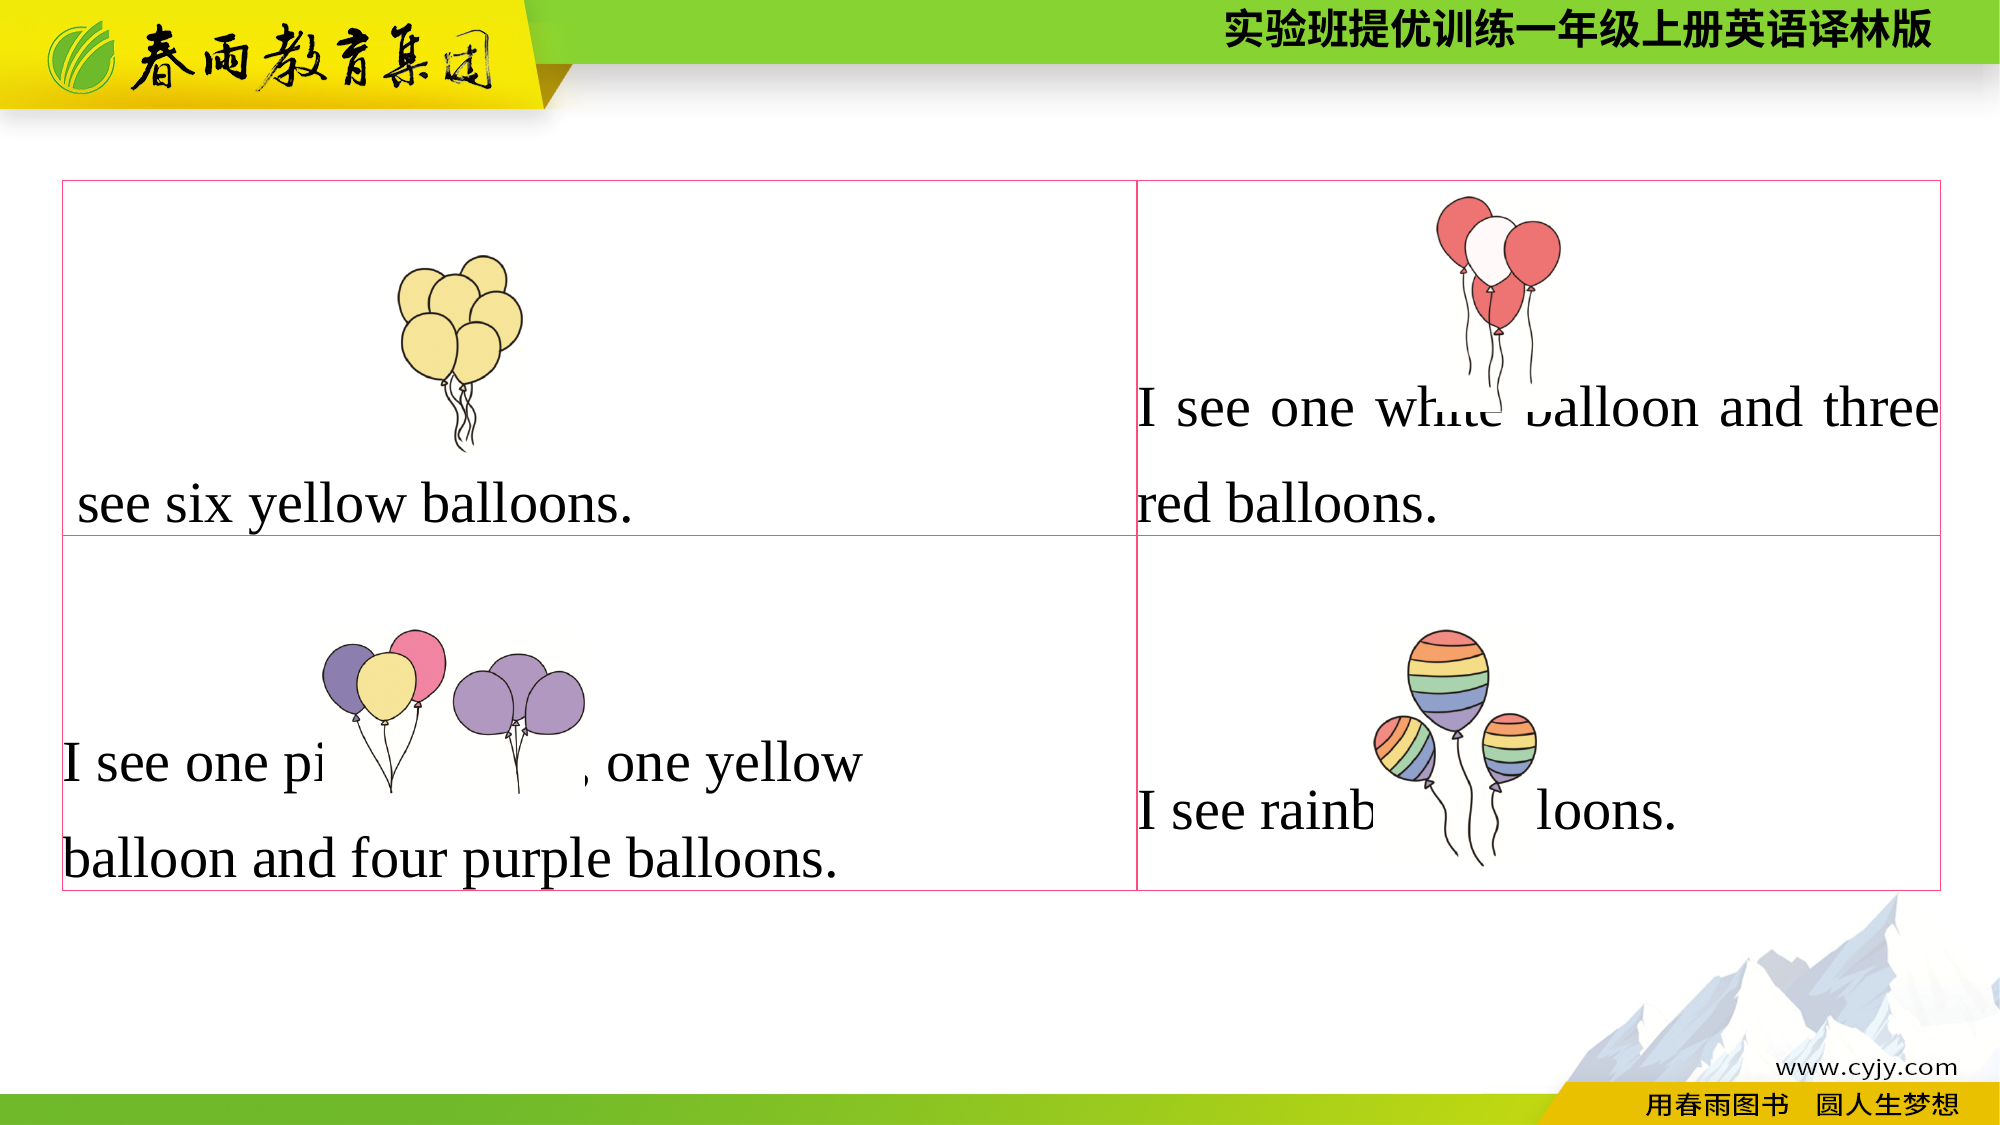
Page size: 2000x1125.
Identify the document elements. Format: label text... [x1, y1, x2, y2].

table_cell I see one pink balloon, one yellow balloon and four purple balloons. [63, 536, 1136, 890]
table_header I see one white balloon and three red balloons. [1138, 181, 1940, 535]
table_header see six yellow balloons. [63, 181, 1136, 535]
picture [0, 0, 2000, 1125]
table_cell I see rainbow balloons. [1138, 536, 1940, 890]
